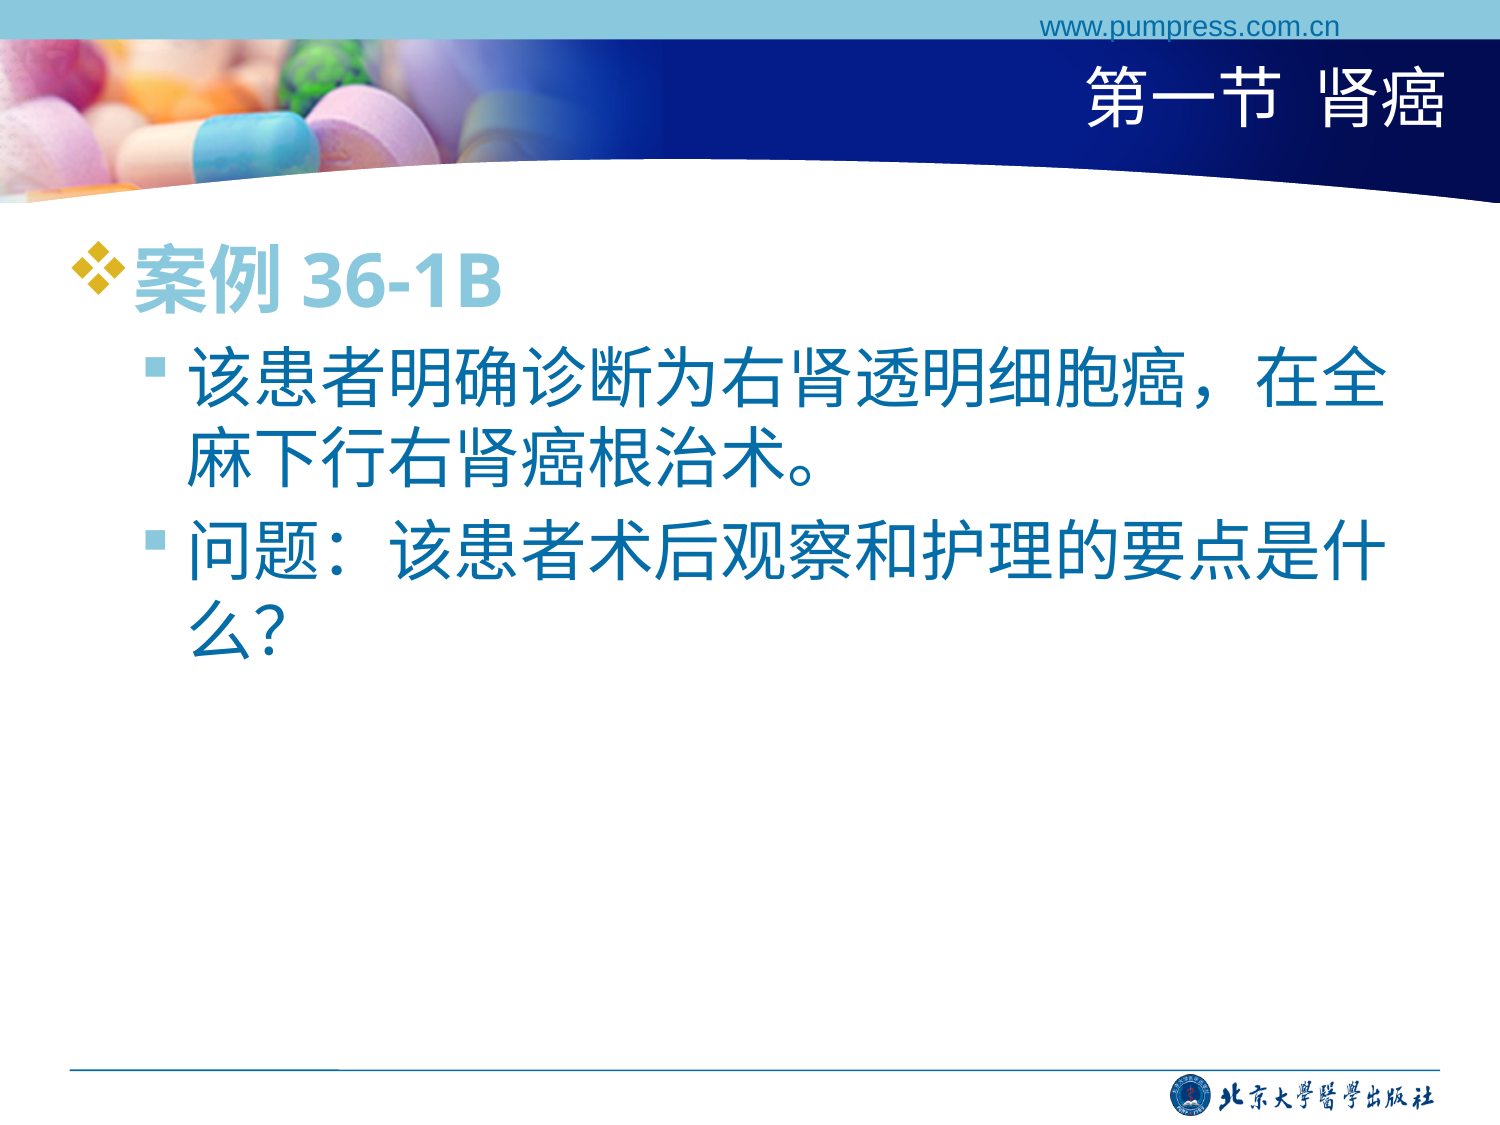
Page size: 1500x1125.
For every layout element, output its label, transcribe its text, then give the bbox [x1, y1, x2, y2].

list 案例36-1B 该患者明确诊断为右肾透明细胞癌，在全麻下行右肾癌根治术。 问题：该患者术后观察和护理的要点是什么？ [49, 224, 1463, 1026]
slide_number www.pumpress.com.cn [1025, 0, 1463, 38]
picture [0, 40, 1500, 203]
title 第一节 肾癌 [137, 49, 1463, 143]
picture [1170, 1074, 1436, 1118]
